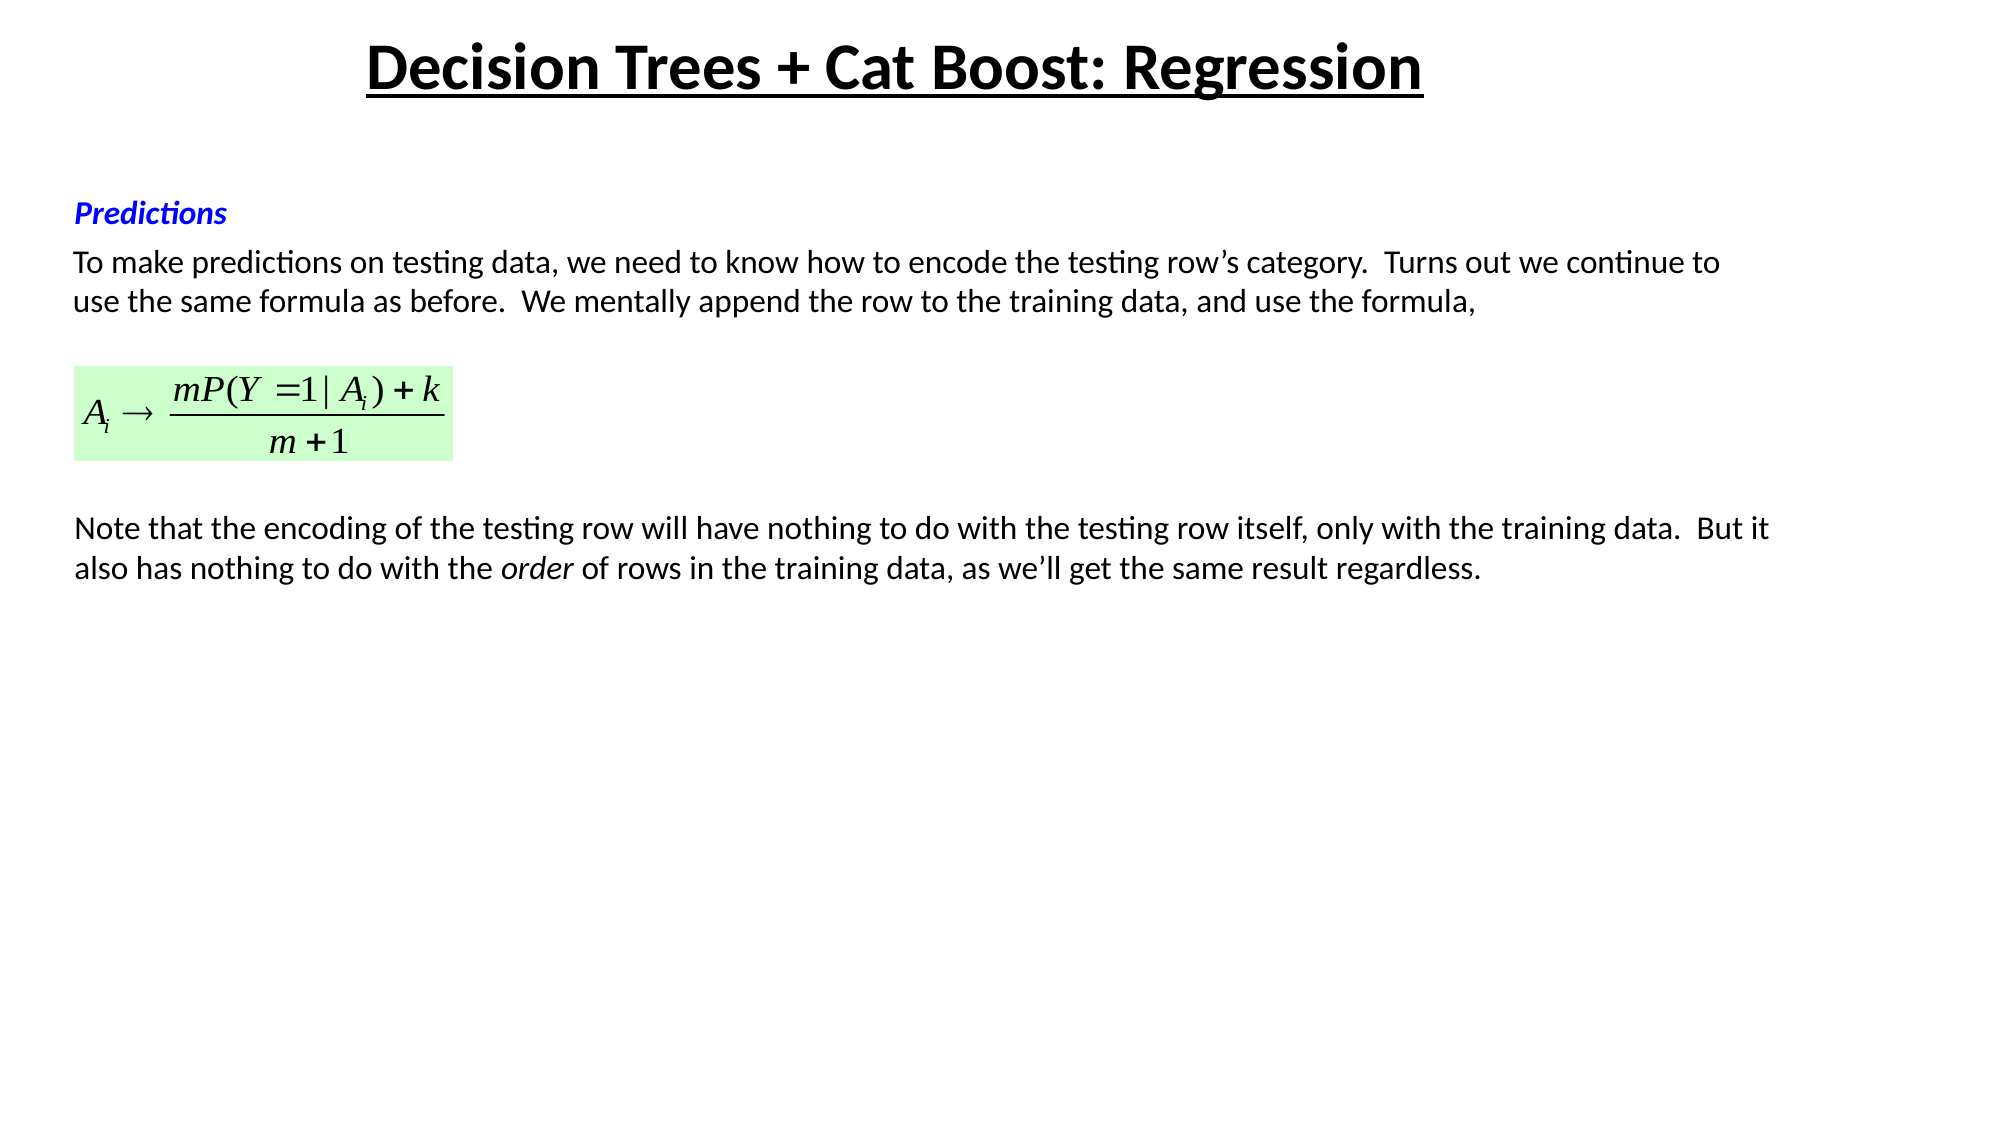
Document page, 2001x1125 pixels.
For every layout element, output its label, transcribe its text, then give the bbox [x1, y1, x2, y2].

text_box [74, 366, 453, 462]
text_box To make predictions on testing data, we need to know how to encode the testing row’s category. Turns out we continue to use the same formula as before. We mentally append the row to the training data, and use the formula, [58, 232, 1738, 327]
text_box Predictions [59, 183, 313, 232]
text_box Decision Trees + Cat Boost: Regression [351, 15, 1667, 111]
text_box Note that the encoding of the testing row will have nothing to do with the testing row itself, only with the training data. But it also has nothing to do with the order of rows in the training data, as we’ll get the same result regardless. [59, 499, 1828, 594]
